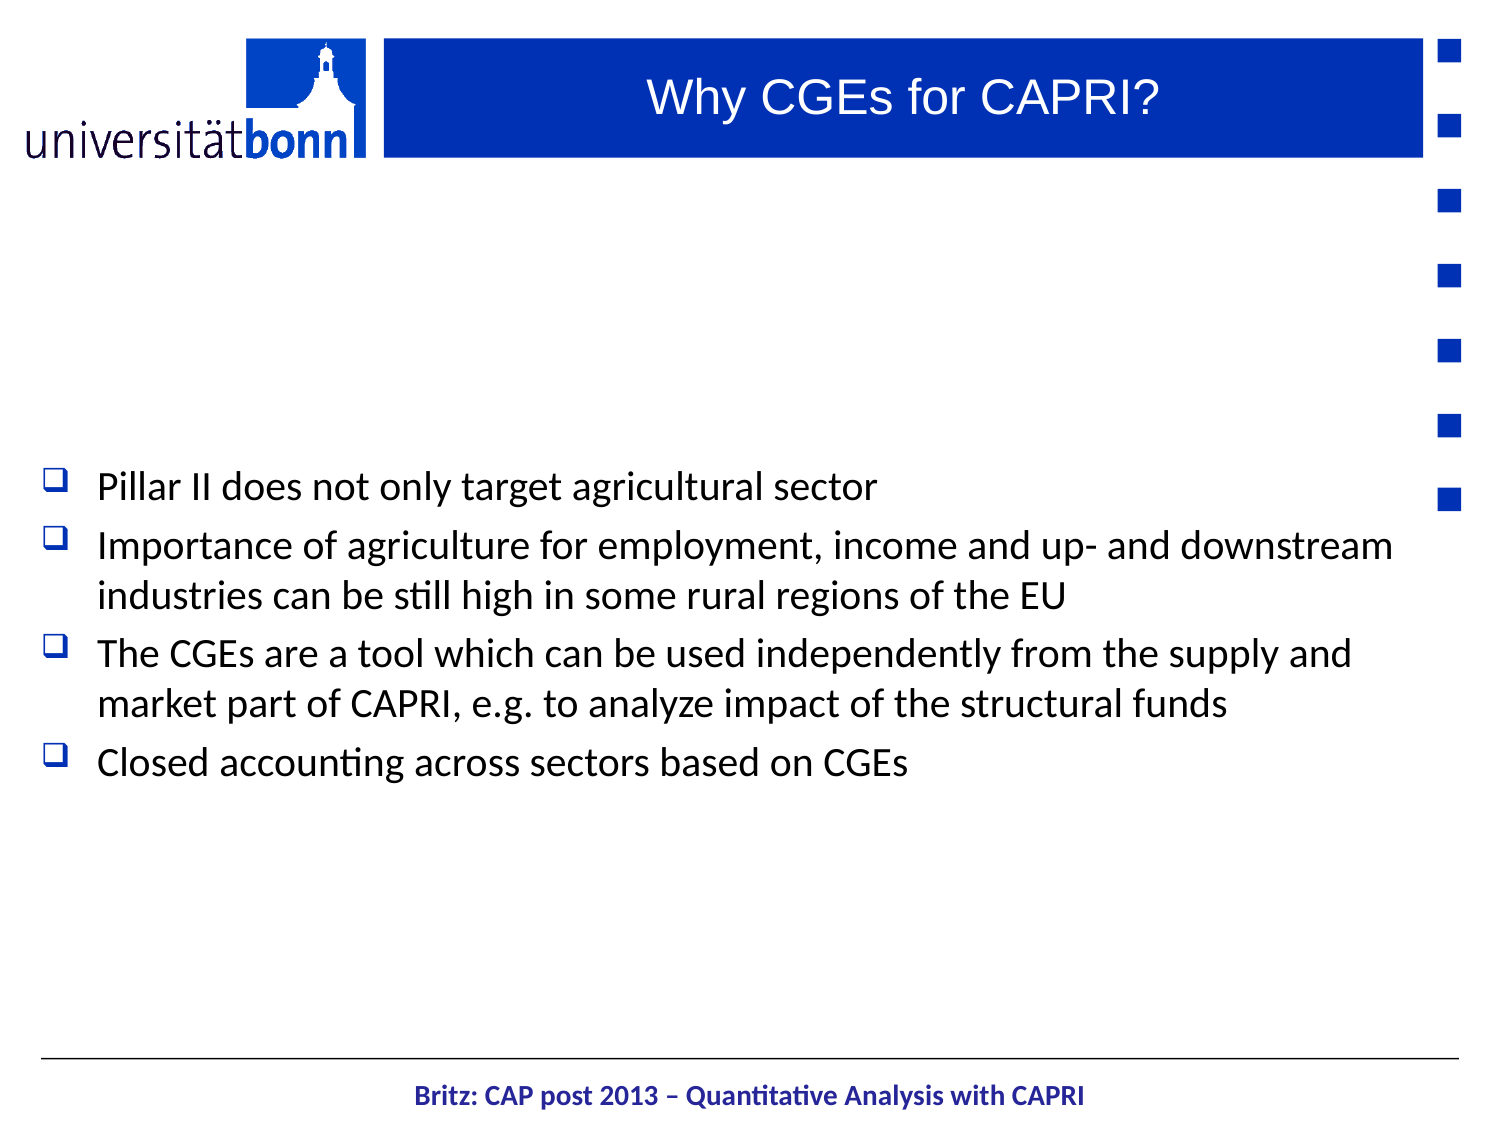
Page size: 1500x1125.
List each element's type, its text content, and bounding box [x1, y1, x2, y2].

title Why CGEs for CAPRI? [383, 38, 1424, 158]
picture [24, 36, 368, 160]
list Pillar II does not only target agricultural sector Importance of agriculture for employment, income and up- and downstream industries can be still high in some rural regions of the EU The CGEs are a tool which can be used independently from the supply and market part of CAPRI, e.g. to analyze impact of the structural funds Closed accounting across sectors based on CGEs [25, 188, 1426, 1056]
footer Britz: CAP post 2013 – Quantitative Analysis with CAPRI [40, 1070, 1460, 1107]
